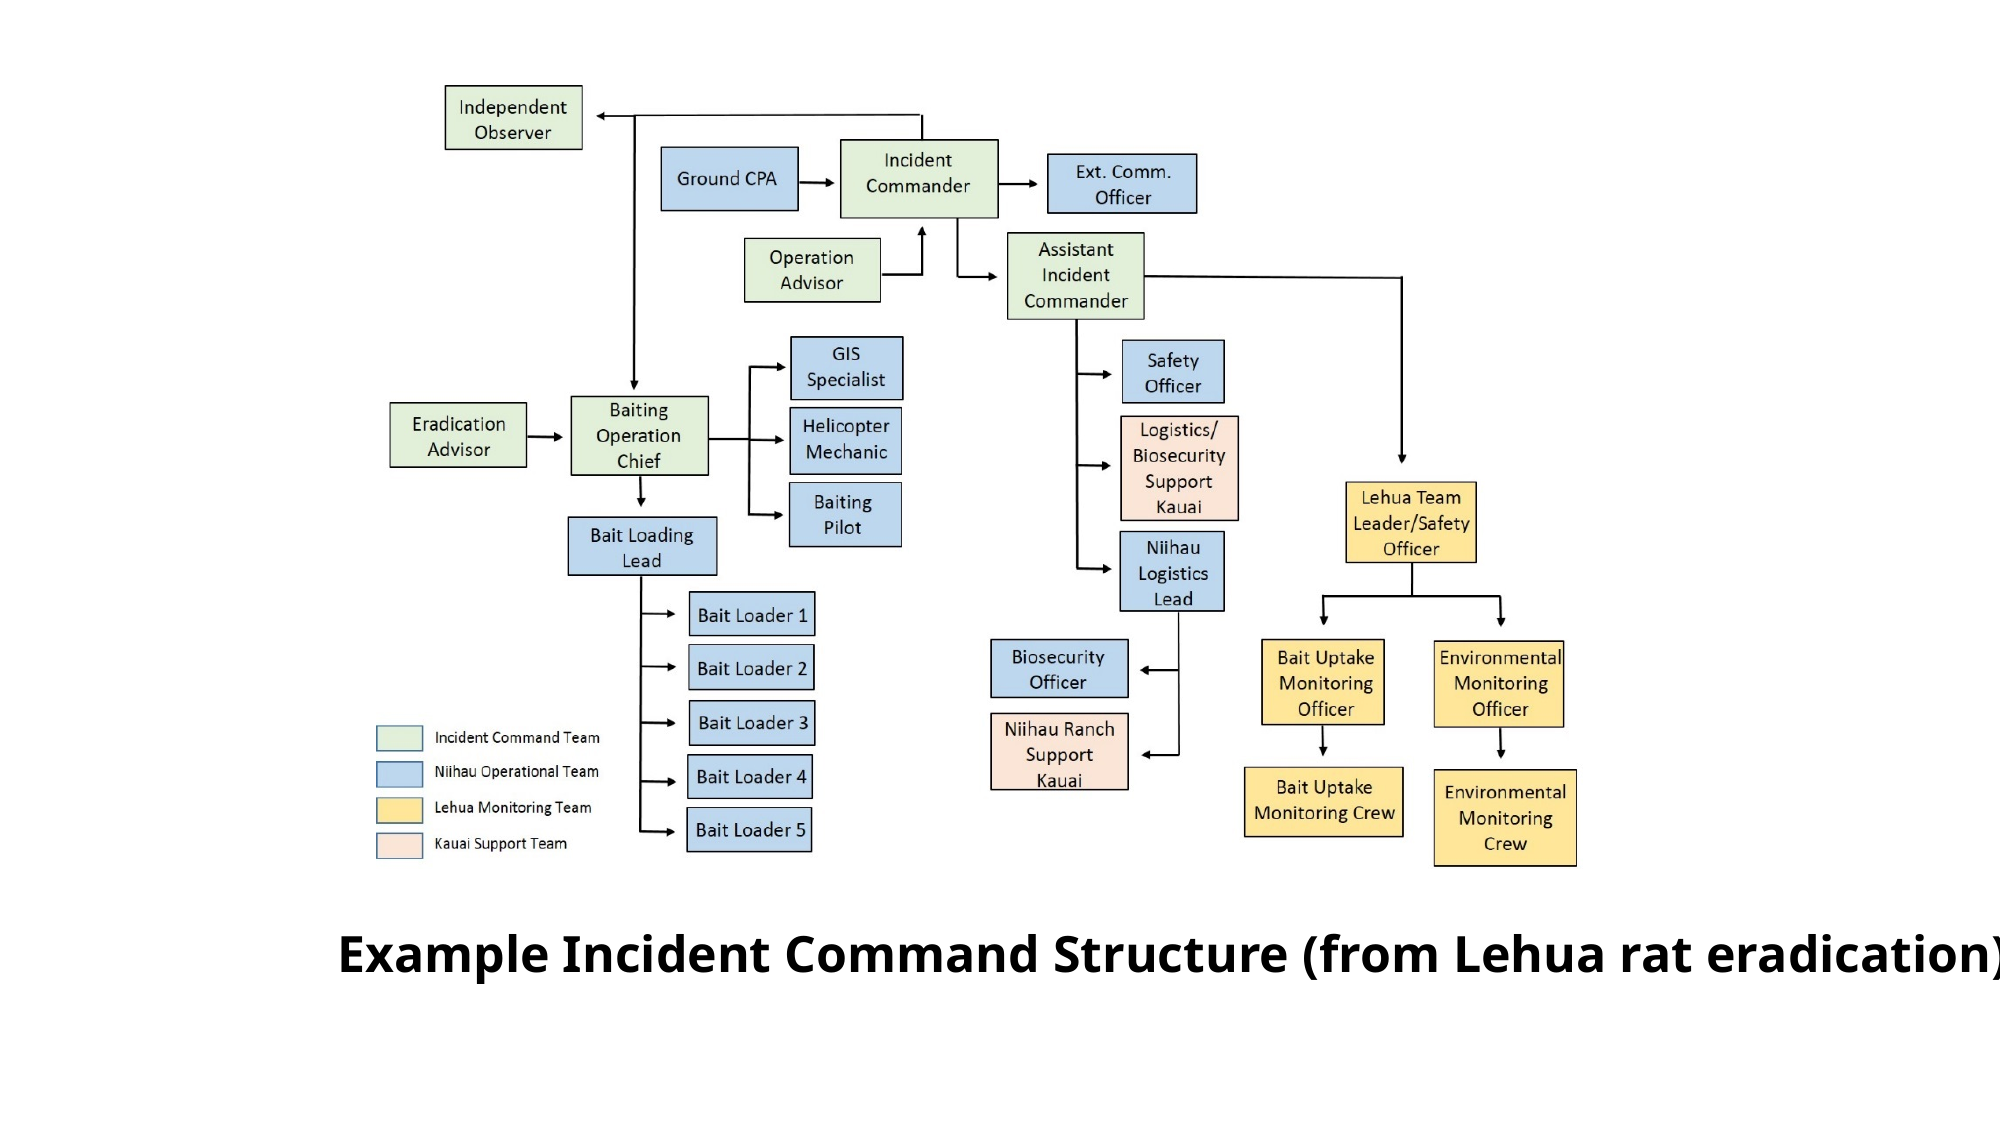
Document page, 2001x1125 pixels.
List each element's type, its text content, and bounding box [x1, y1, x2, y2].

title Example Incident Command Structure (from Lehua rat eradication) [322, 847, 2000, 1066]
picture [376, 85, 1584, 869]
